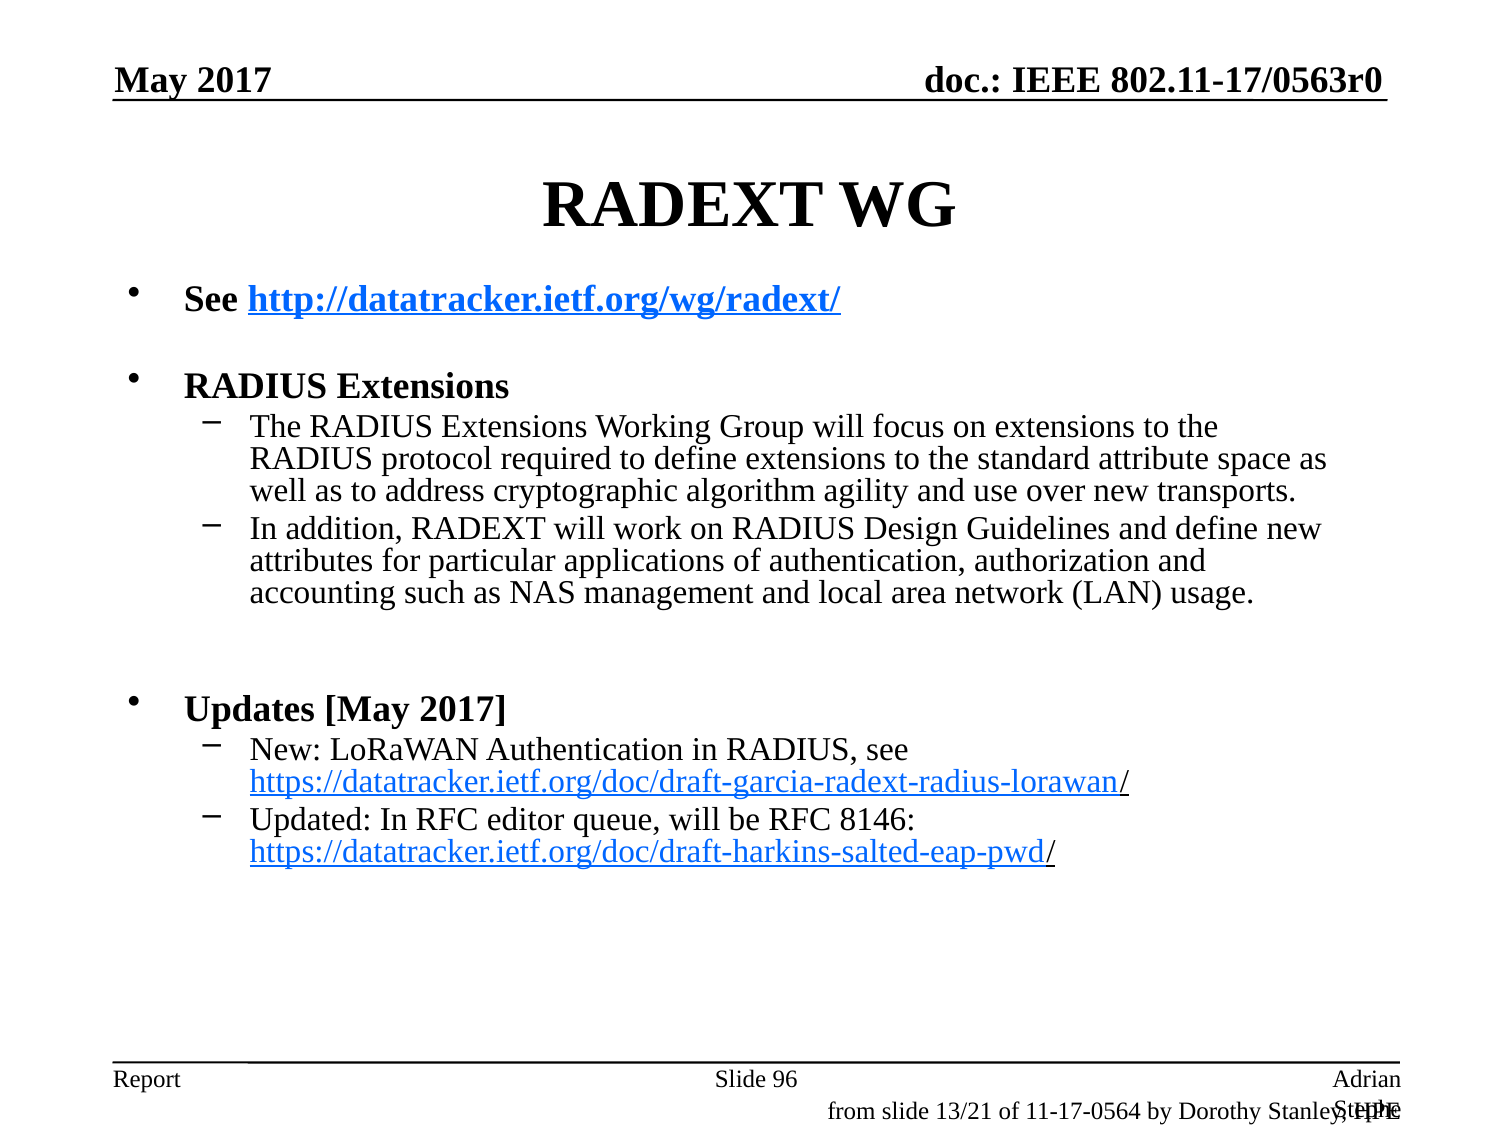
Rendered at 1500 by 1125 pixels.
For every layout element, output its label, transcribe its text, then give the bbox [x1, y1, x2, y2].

footer Adrian Stephens, Intel Corporation [1324, 1061, 1402, 1087]
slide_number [114, 54, 374, 101]
list See http://datatracker.ietf.org/wg/radext/ RADIUS Extensions The RADIUS Extensions Working Group will focus on extensions to the RADIUS protocol required to define extensions to the standard attribute space as well as to address cryptographic algorithm agility and use over new transports. In addition, RADEXT will work on RADIUS Design Guidelines and define new attributes for particular applications of authentication, authorization and accounting such as NAS management and local area network (LAN) usage. Updates [May 2017] New: LoRaWAN Authentication in RADIUS, see https://datatracker.ietf.org/doc/draft-garcia-radext-radius-lorawan/ Updated: In RFC editor queue, will be RFC 8146: https://datatracker.ietf.org/doc/draft-harkins-salted-eap-pwd/ [112, 275, 1388, 1038]
title RADEXT WG [112, 112, 1388, 275]
text_box from slide 13/21 of 11-17-0564 by Dorothy Stanley, HPE [343, 1087, 1417, 1125]
slide_number Slide 96 [711, 1061, 801, 1087]
